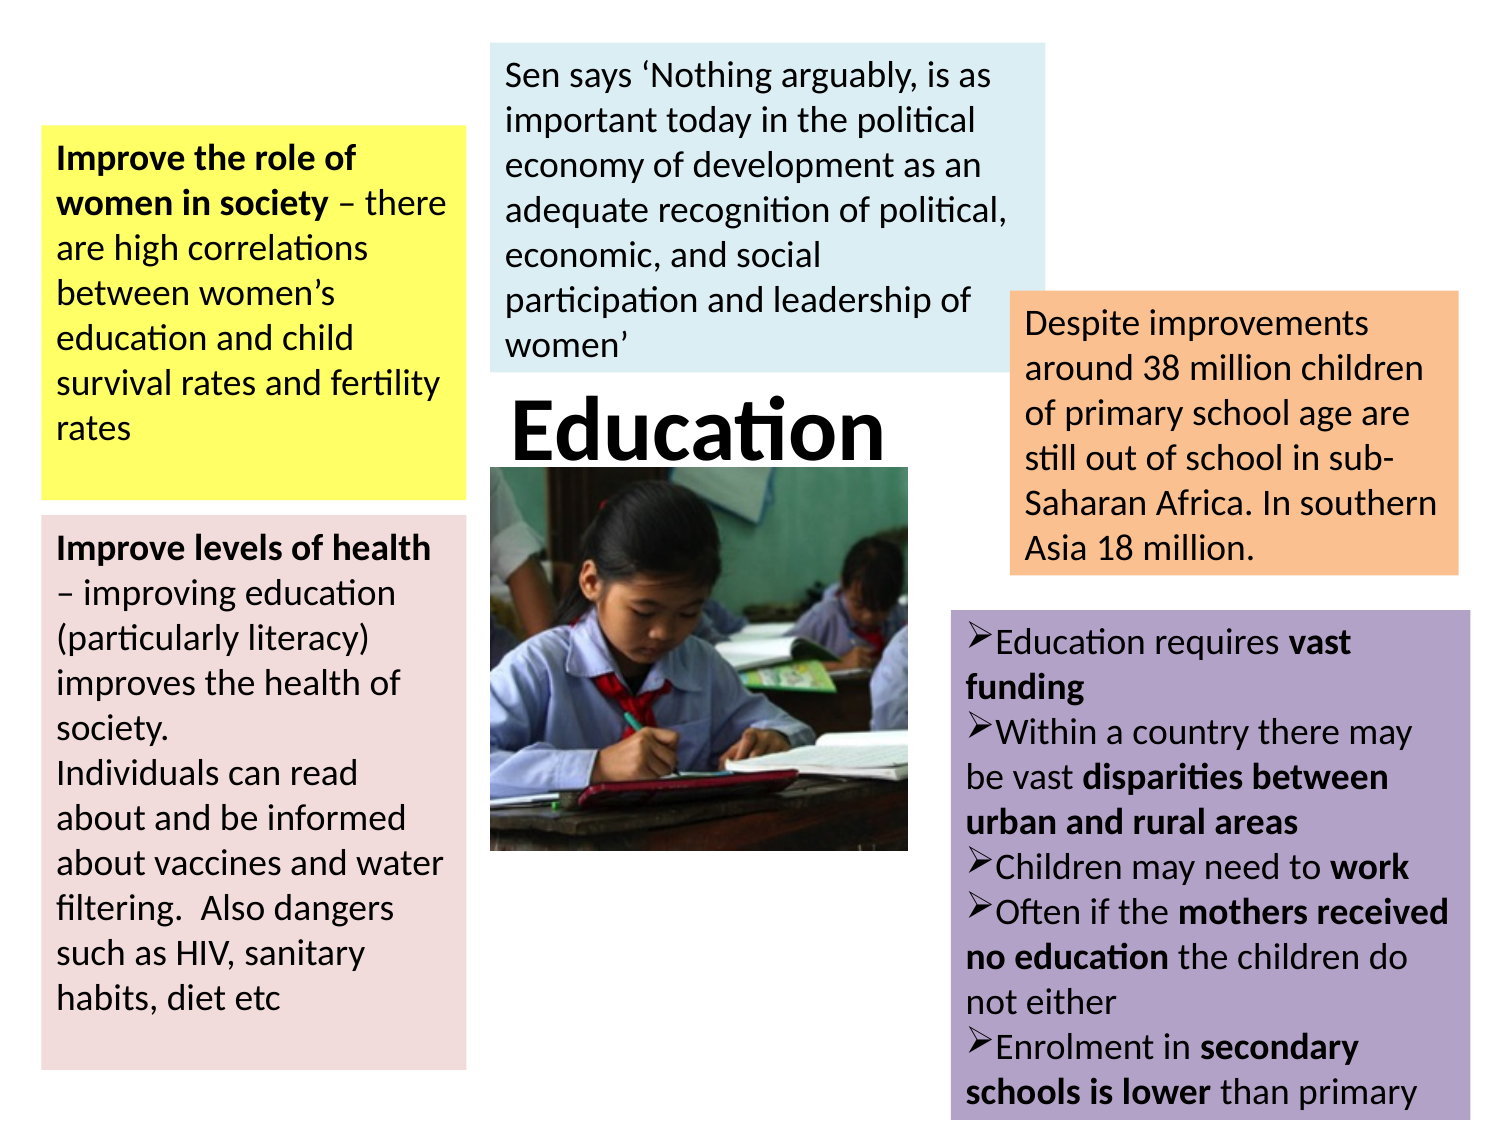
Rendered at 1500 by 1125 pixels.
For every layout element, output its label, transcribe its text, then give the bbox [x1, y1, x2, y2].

text_box Sen says ‘Nothing arguably, is as important today in the political economy of development as an adequate recognition of political, economic, and social participation and leadership of women’ [490, 42, 1046, 373]
text_box Improve levels of health – improving education (particularly literacy) improves the health of society. Individuals can read about and be informed about vaccines and water filtering. Also dangers such as HIV, sanitary habits, diet etc [41, 515, 467, 1070]
text_box Education [467, 361, 965, 487]
text_box Despite improvements around 38 million children of primary school age are still out of school in sub-Saharan Africa. In southern Asia 18 million. [1009, 290, 1459, 576]
text_box Improve the role of women in society – there are high correlations between women’s education and child survival rates and fertility rates [41, 125, 467, 501]
text_box Education requires vast funding Within a country there may be vast disparities between urban and rural areas Children may need to work Often if the mothers received no education the children do not either Enrolment in secondary schools is lower than primary [950, 610, 1471, 1120]
picture [489, 467, 908, 851]
